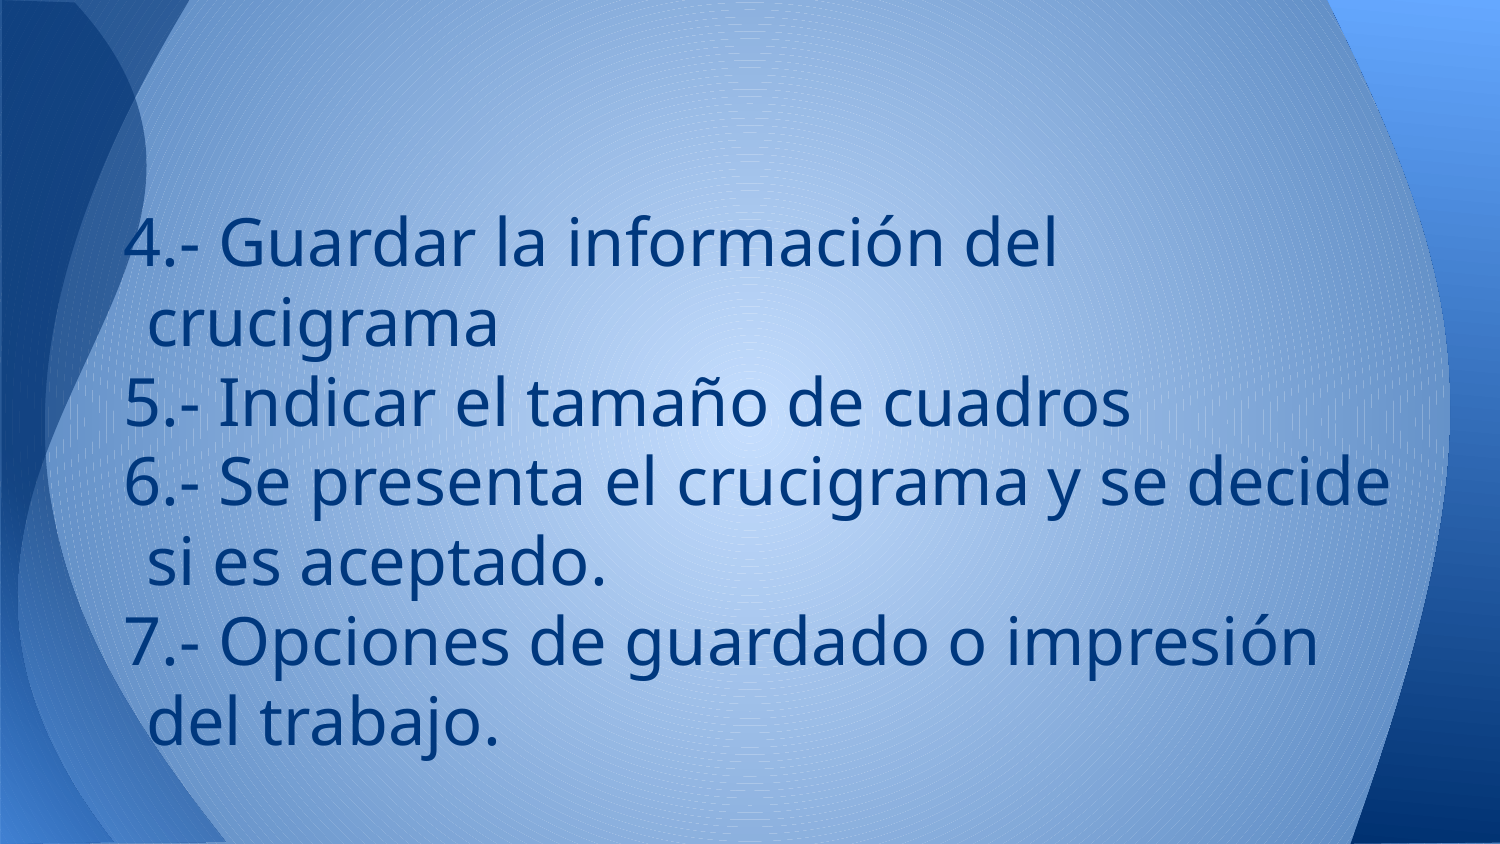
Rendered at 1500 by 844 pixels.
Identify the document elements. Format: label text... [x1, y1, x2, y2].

list 4.- Guardar la información del crucigrama 5.- Indicar el tamaño de cuadros 6.- Se presenta el crucigrama y se decide si es aceptado. 7.- Opciones de guardado o impresión del trabajo. [75, 184, 1425, 780]
